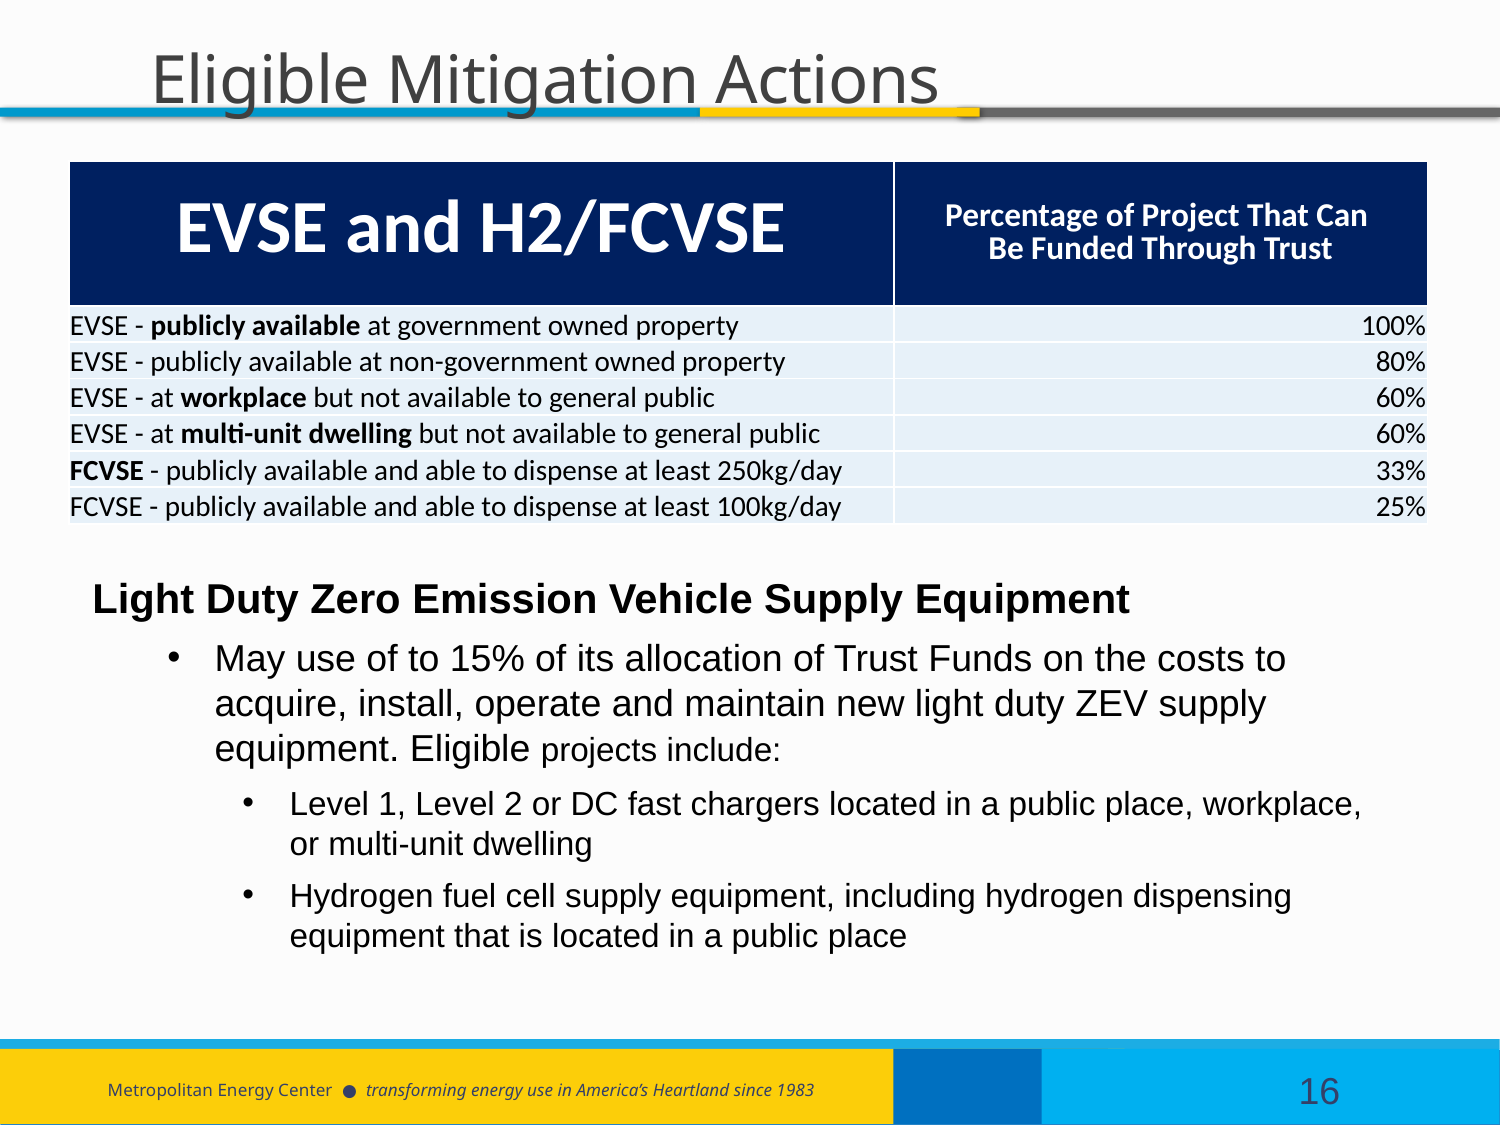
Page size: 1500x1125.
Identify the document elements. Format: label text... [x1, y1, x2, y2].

table_cell 60% [895, 416, 1427, 450]
table_cell 33% [895, 452, 1427, 486]
table_cell EVSE - publicly available at non-government owned property [70, 343, 893, 378]
table_cell 25% [895, 488, 1427, 523]
table_cell EVSE - publicly available at government owned property [70, 307, 893, 341]
table_cell 80% [895, 343, 1427, 378]
title Eligible Mitigation Actions [135, 13, 1373, 125]
text_box Light Duty Zero Emission Vehicle Supply Equipment May use of to 15% of its allocation of Trust Funds on the costs to acquire, install, operate and maintain new light duty ZEV supply equipment. Eligible projects include: Level 1, Level 2 or DC fast chargers located in a public place, workplace, or multi-unit dwelling Hydrogen fuel cell supply equipment, including hydrogen dispensing equipment that is located in a public place [2, 564, 1416, 962]
table_cell EVSE - at multi-unit dwelling but not available to general public [70, 416, 893, 450]
table_header EVSE and H2/FCVSE [70, 162, 893, 305]
table_cell 60% [895, 379, 1427, 414]
table_cell FCVSE - publicly available and able to dispense at least 100kg/day [70, 488, 893, 523]
table_cell EVSE - at workplace but not available to general public [70, 379, 893, 414]
table_cell 100% [895, 307, 1427, 341]
table_header Percentage of Project That Can Be Funded Through Trust [895, 162, 1427, 305]
table_cell FCVSE - publicly available and able to dispense at least 250kg/day [70, 452, 893, 486]
